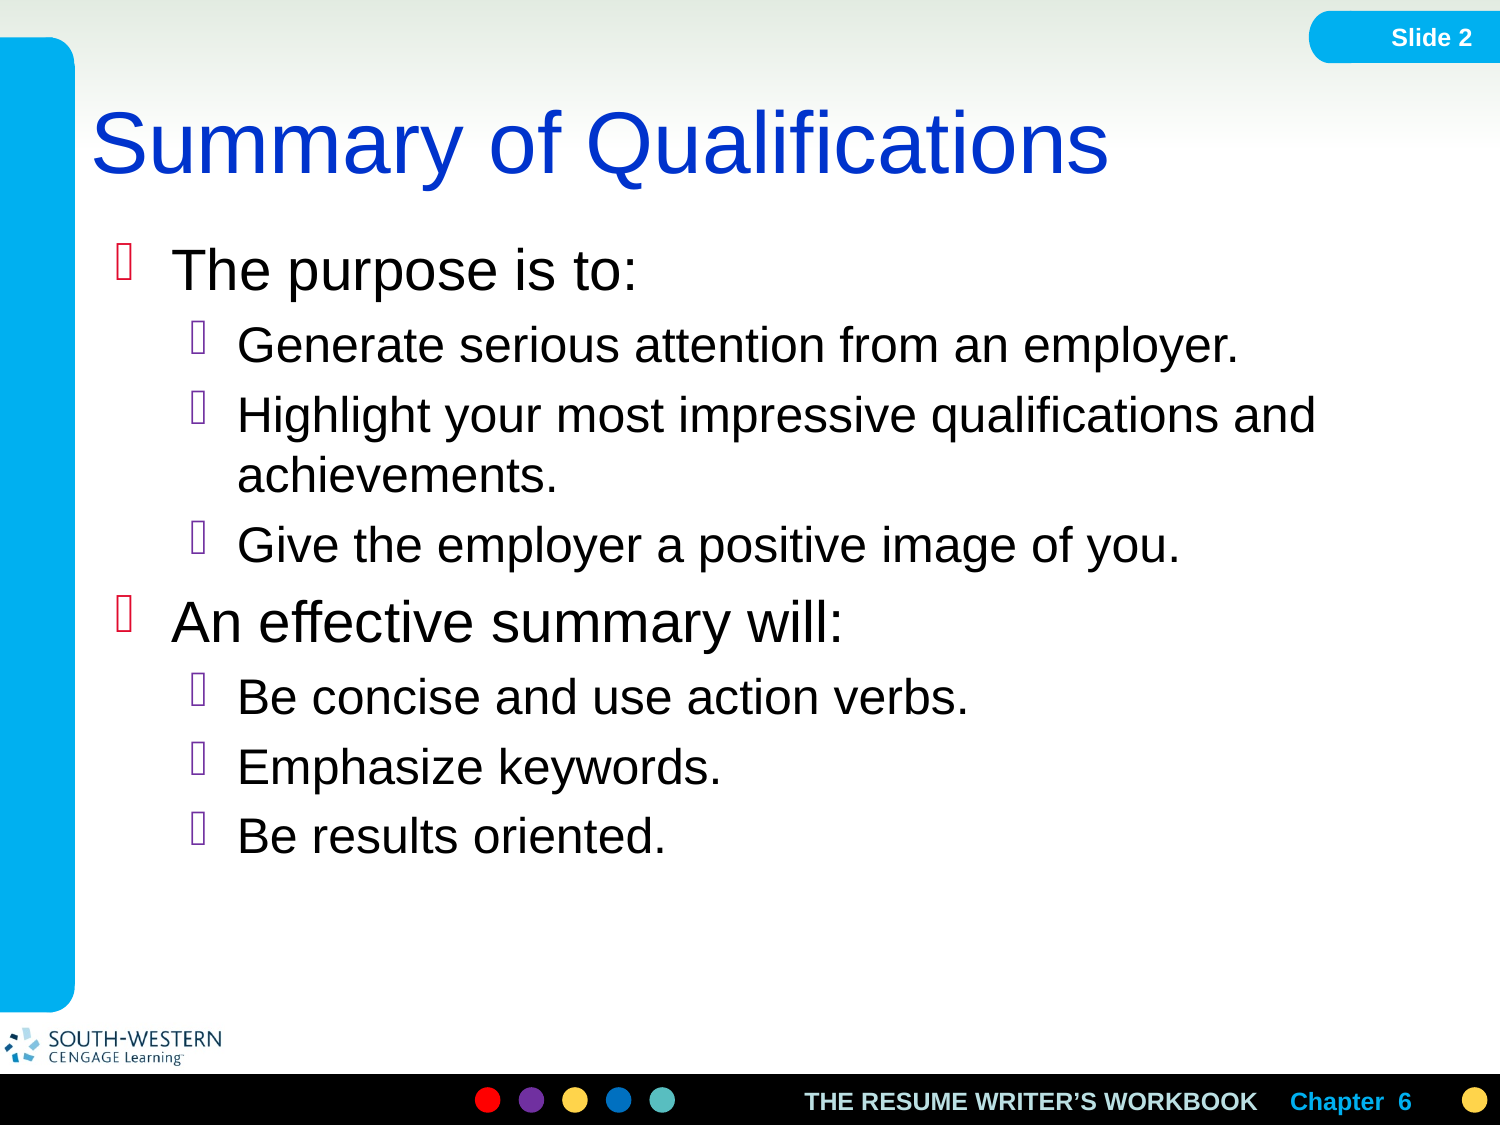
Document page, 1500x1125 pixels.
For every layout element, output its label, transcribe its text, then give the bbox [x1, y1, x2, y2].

picture [0, 1022, 225, 1073]
footer Chapter 6 [1274, 1075, 1476, 1125]
list The purpose is to: Generate serious attention from an employer. Highlight your most impressive qualifications and achievements. Give the employer a positive image of you. An effective summary will: Be concise and use action verbs. Emphasize keywords. Be results oriented. [99, 224, 1451, 968]
title Summary of Qualifications [74, 44, 1426, 233]
slide_number Slide 2 [1312, 13, 1488, 93]
